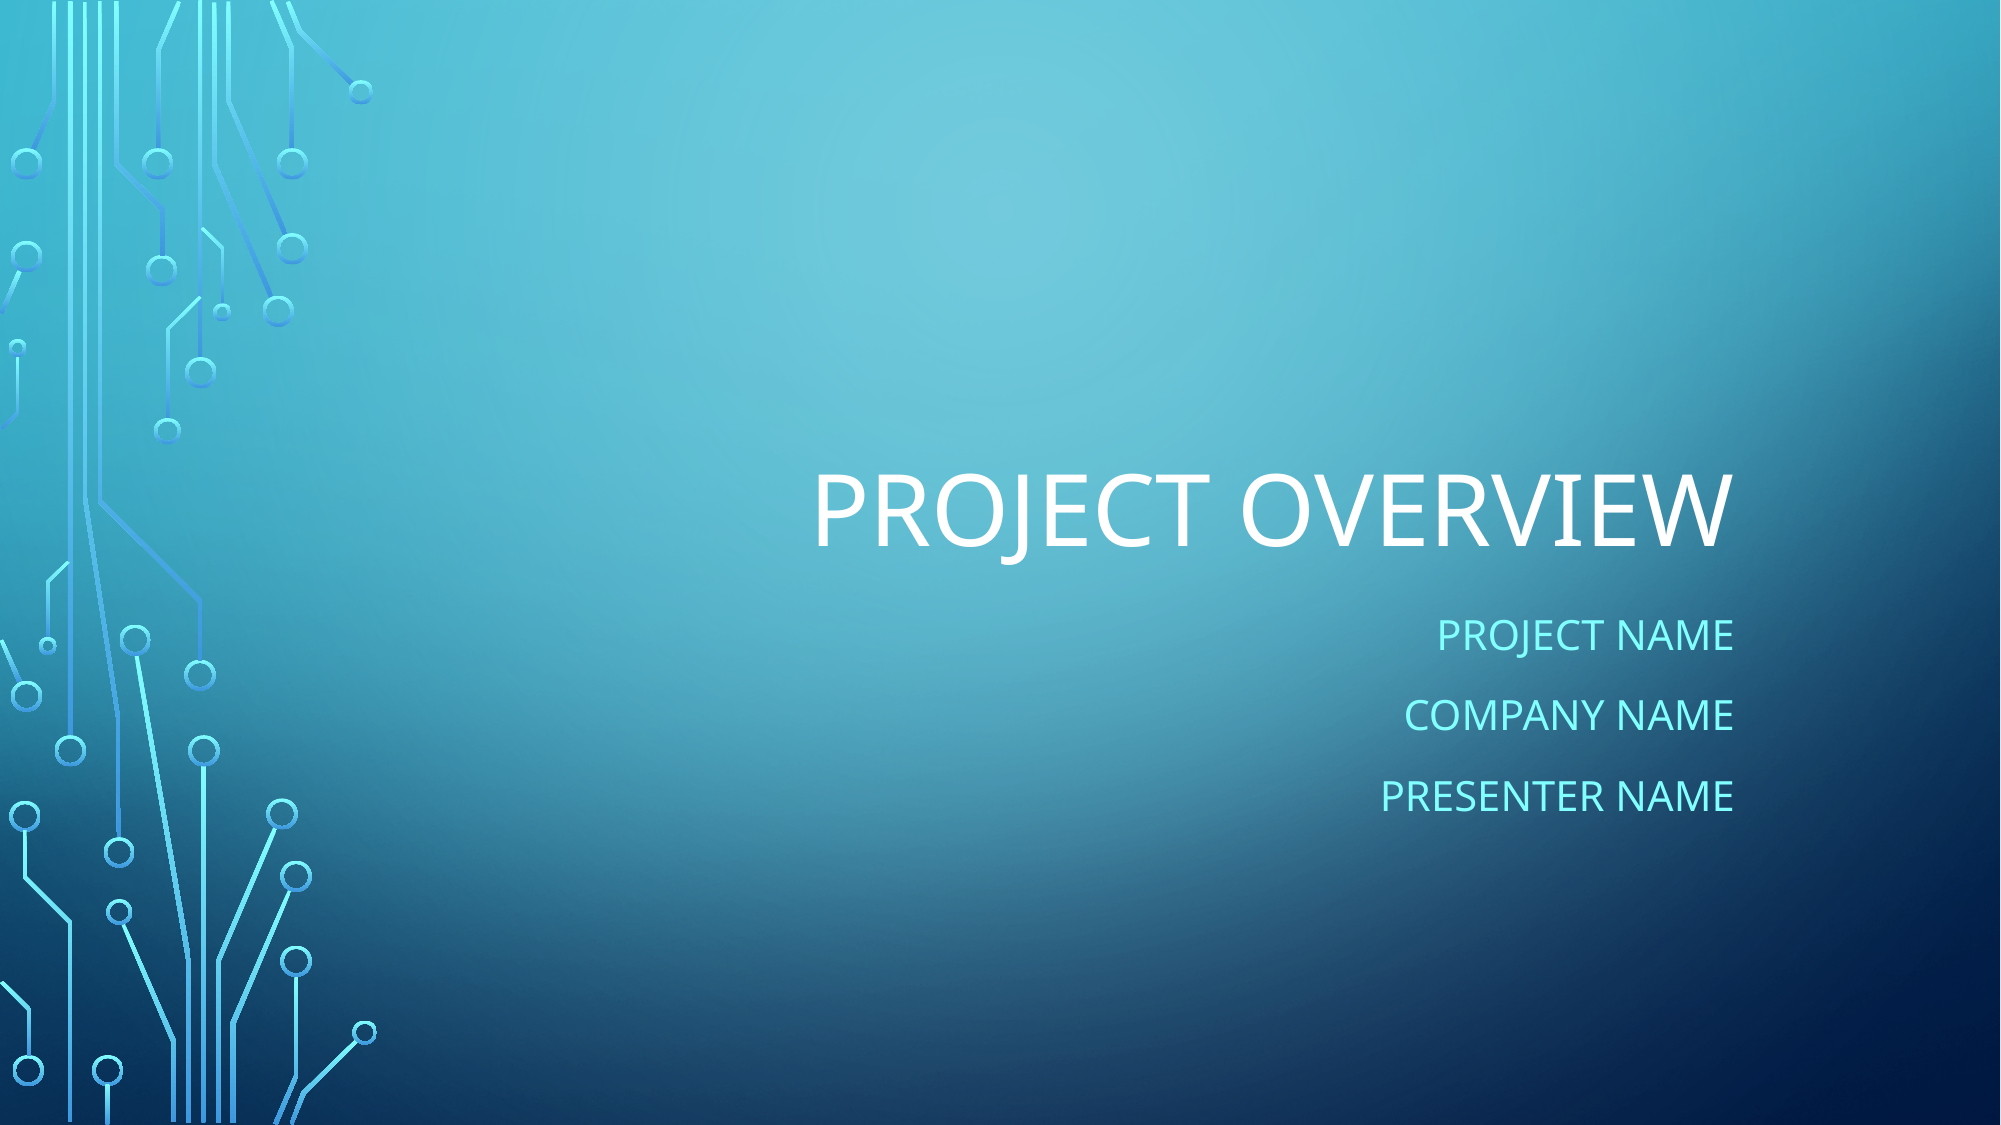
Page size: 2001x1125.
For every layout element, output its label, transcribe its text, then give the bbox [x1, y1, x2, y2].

subtitle Project Name Company Name Presenter Name [307, 590, 1750, 863]
title Project overview [307, 184, 1750, 576]
